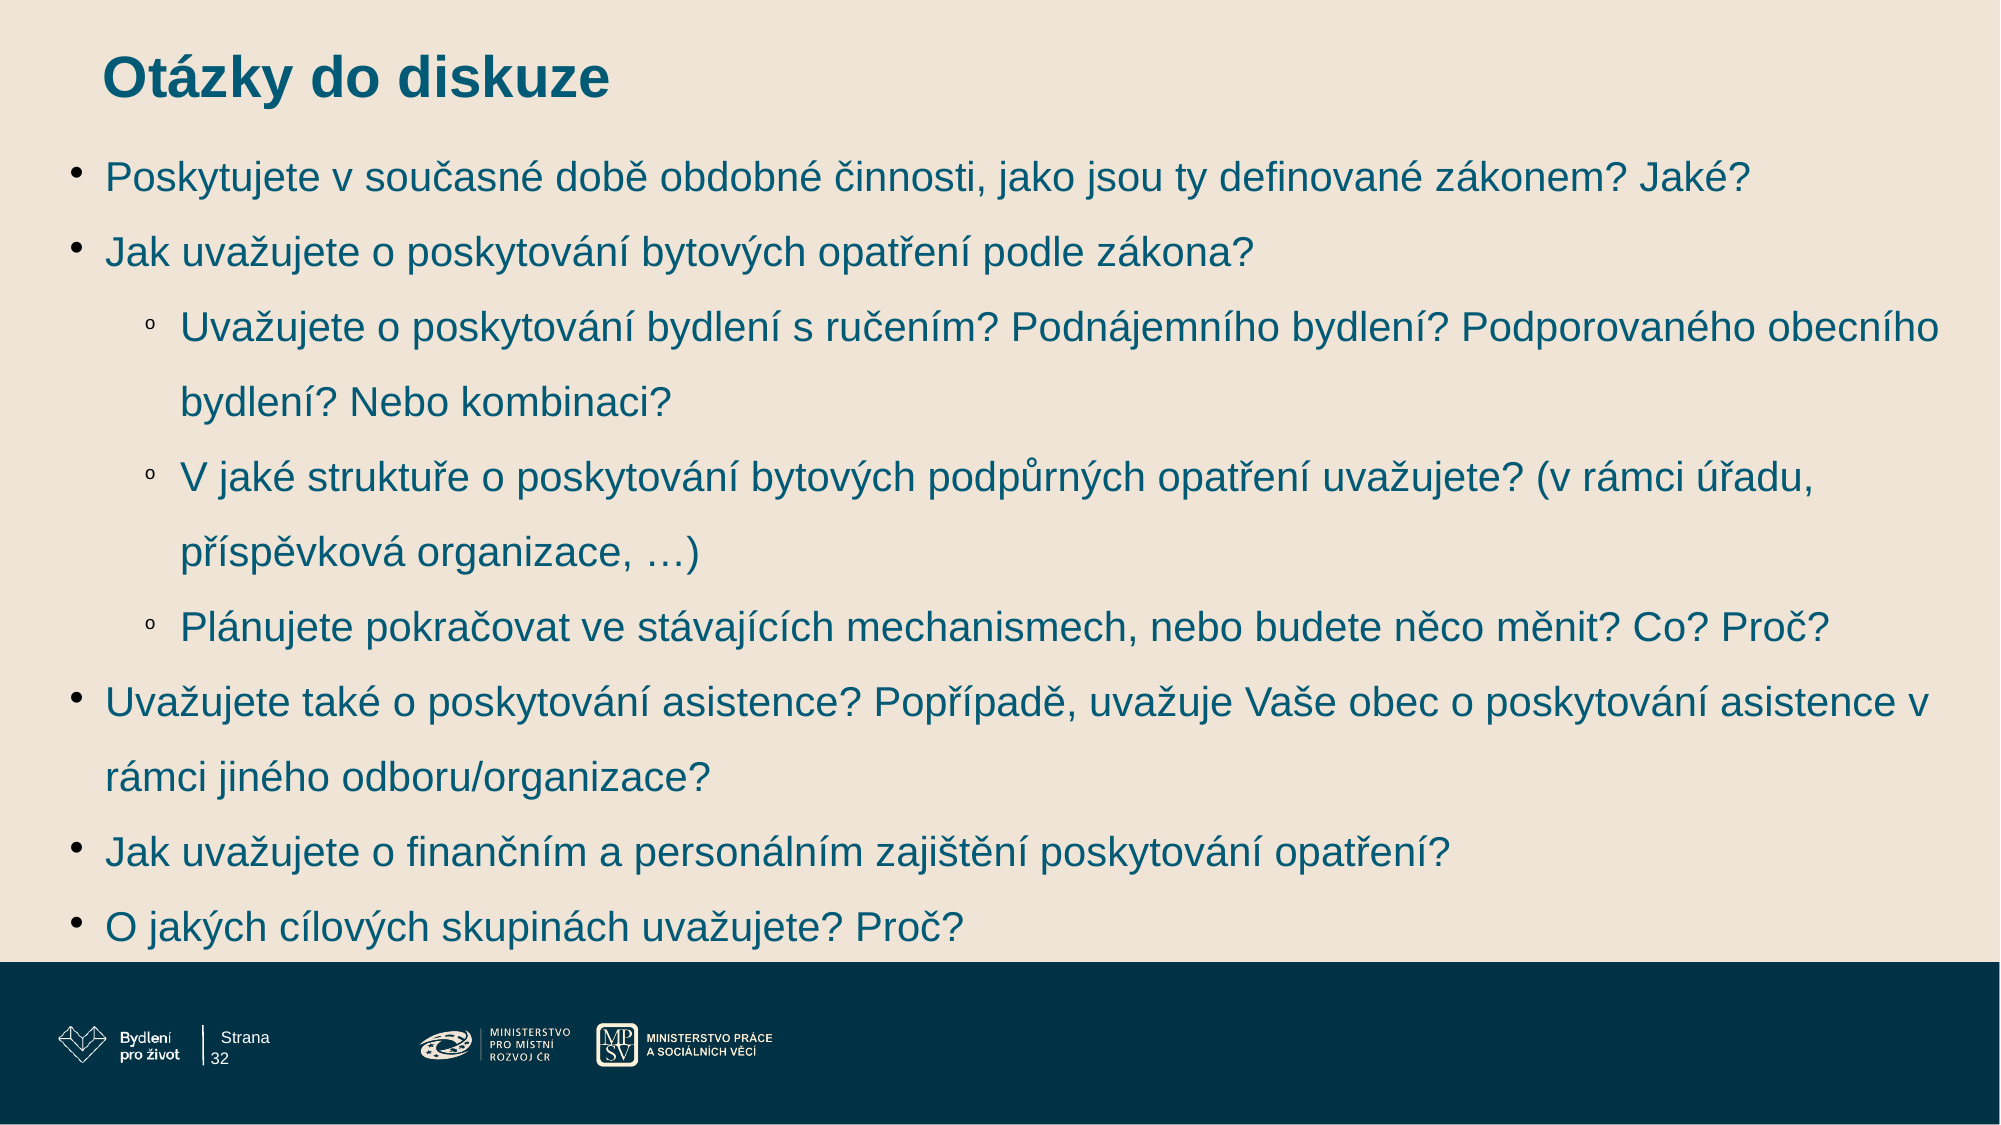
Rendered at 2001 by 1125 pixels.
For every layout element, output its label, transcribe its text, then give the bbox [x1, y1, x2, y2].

picture [454, 1046, 464, 1055]
text_box 32 [195, 1040, 244, 1076]
picture [422, 1042, 458, 1059]
picture [121, 1032, 131, 1042]
text_box [0, 962, 2000, 1125]
picture [148, 1049, 157, 1059]
text_box Strana [206, 1019, 340, 1054]
picture [657, 1035, 669, 1041]
picture [425, 1032, 465, 1043]
text_box Poskytujete v současné době obdobné činnosti, jako jsou ty definované zákonem? Jaké? Jak uvažujete o poskytování bytových opatření podle zákona? Uvažujete o poskytování bydlení s ručením? Podnájemního bydlení? Podporovaného obecního bydlení? Nebo kombinaci? V jaké struktuře o poskytování bytových podpůrných opatření uvažujete? (v rámci úřadu, příspěvková organizace, …) Plánujete pokračovat ve stávajících mechanismech, nebo budete něco měnit? Co? Proč? Uvažujete také o poskytování asistence? Popřípadě, uvažuje Vaše obec o poskytování asistence v rámci jiného odboru/organizace? Jak uvažujete o finančním a personálním zajištění poskytování opatření? O jakých cílových skupinách uvažujete? Proč? [54, 117, 1996, 958]
text_box Otázky do diskuze [88, 31, 1824, 117]
picture [121, 1052, 126, 1062]
picture [461, 1034, 471, 1049]
picture [597, 1024, 638, 1066]
